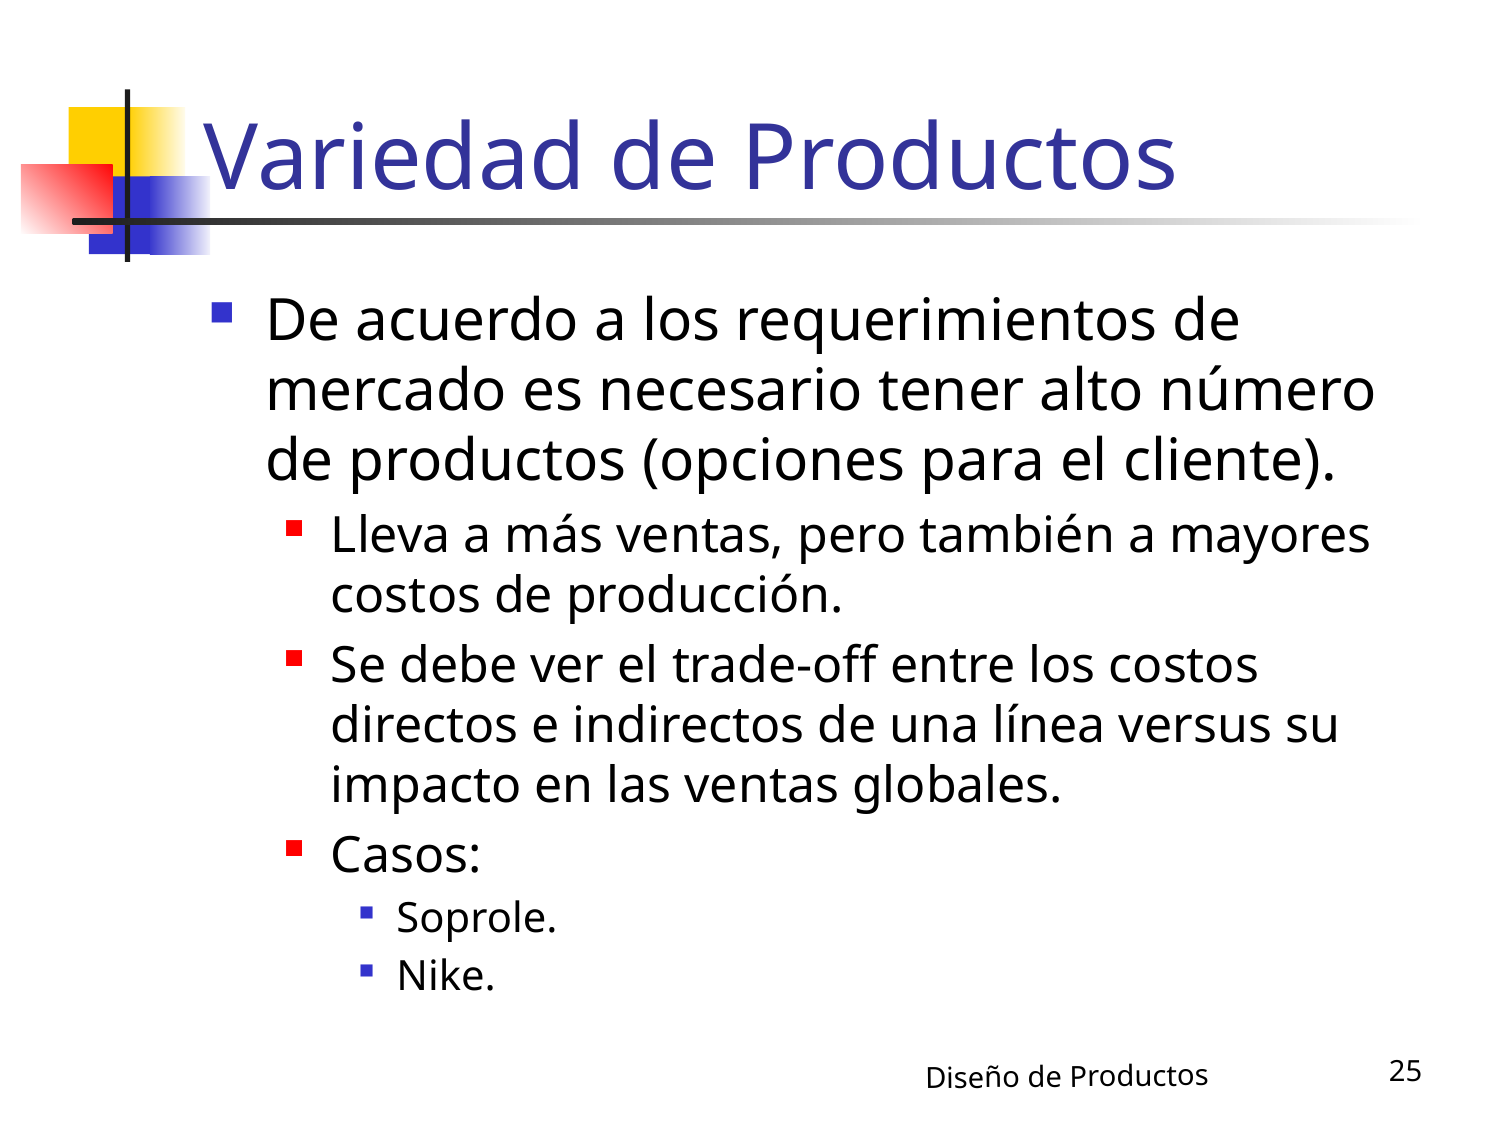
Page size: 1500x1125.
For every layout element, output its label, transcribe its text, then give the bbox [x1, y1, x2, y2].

slide_number 25 [1124, 1024, 1438, 1101]
title Variedad de Productos [188, 27, 1468, 216]
footer Diseño de Productos [794, 1028, 1422, 1109]
list De acuerdo a los requerimientos de mercado es necesario tener alto número de productos (opciones para el cliente). Lleva a más ventas, pero también a mayores costos de producción. Se debe ver el trade-off entre los costos directos e indirectos de una línea versus su impacto en las ventas globales. Casos: Soprole. Nike. [193, 274, 1470, 1007]
